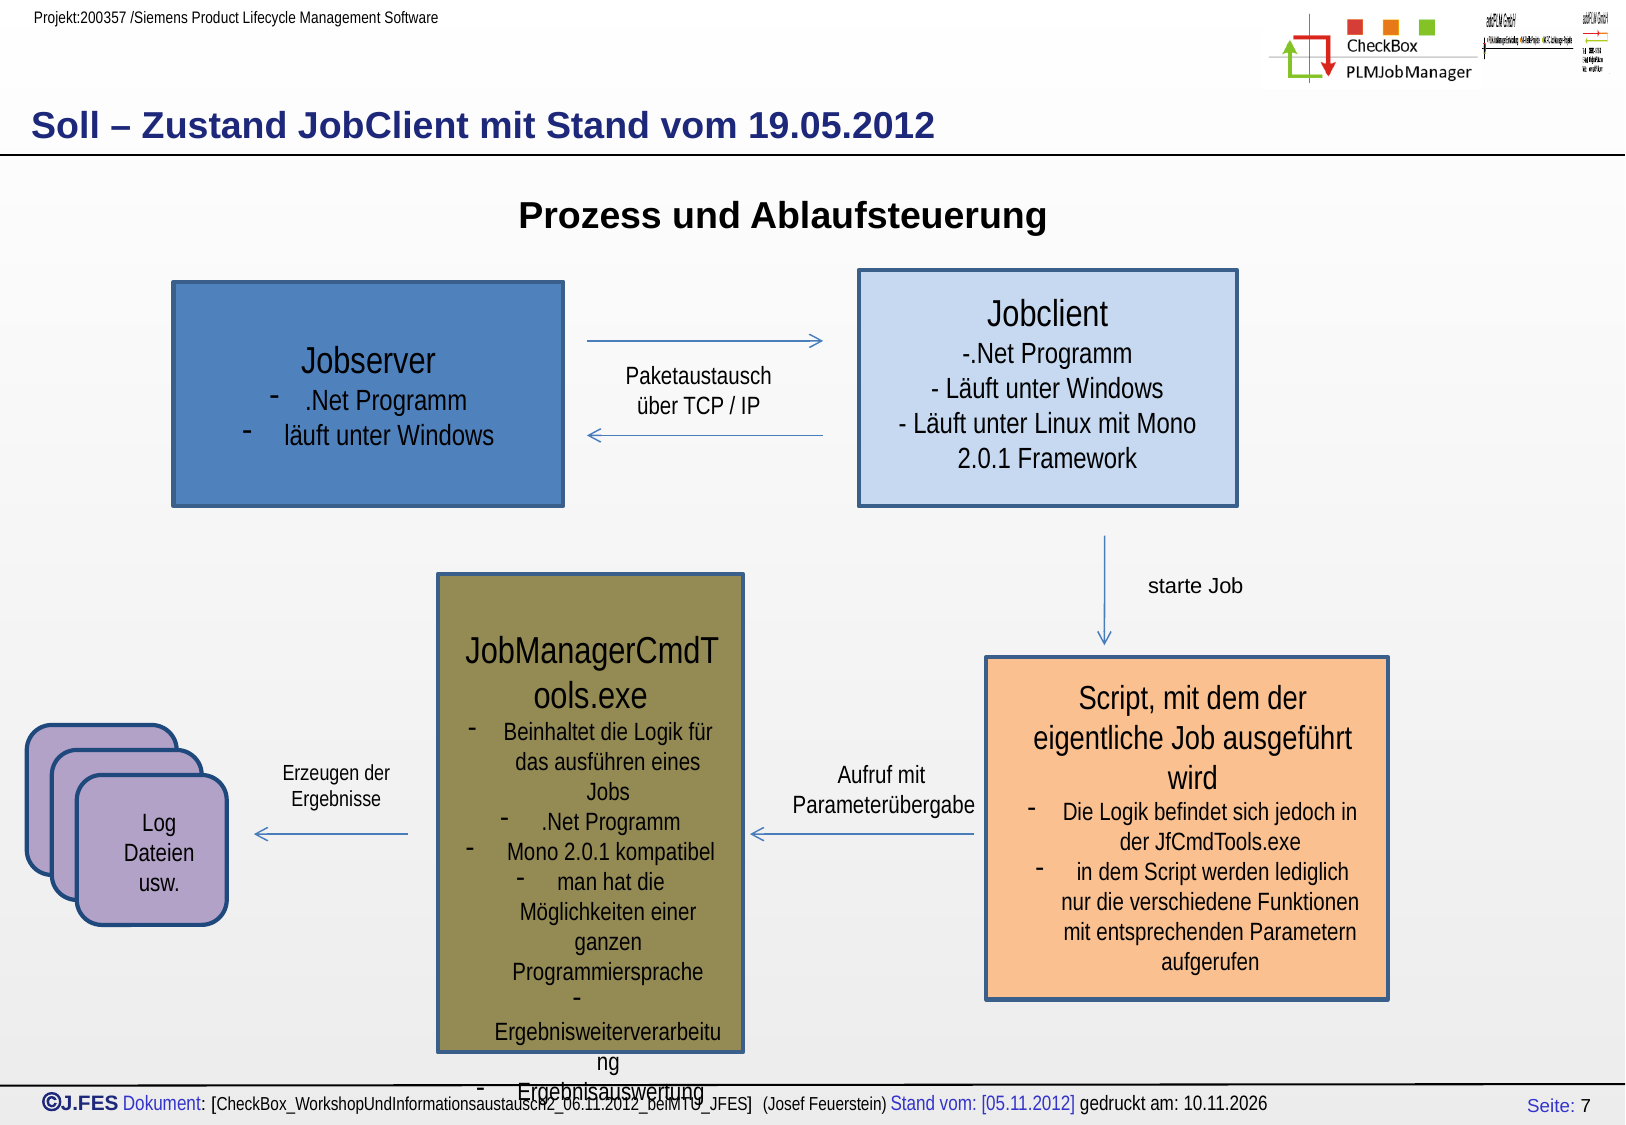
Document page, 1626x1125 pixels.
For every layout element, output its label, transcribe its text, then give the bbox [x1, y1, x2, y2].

text_box [986, 657, 1388, 1000]
text_box Jobserver .Net Programm läuft unter Windows [197, 328, 540, 459]
text_box Paketaustausch über TCP / IP [598, 352, 800, 428]
text_box [76, 774, 227, 925]
text_box [26, 724, 177, 875]
text_box [858, 270, 1237, 507]
text_box Log Dateien usw. [100, 798, 219, 904]
text_box starte Job [1133, 564, 1298, 606]
text_box Aufruf mit Parameterübergabe [713, 751, 1056, 827]
text_box [173, 281, 564, 507]
text_box Erzeugen der Ergebnisse [253, 751, 420, 819]
picture [1263, 10, 1482, 73]
text_box Jobclient -.Net Programm - Läuft unter Windows - Läuft unter Linux mit Mono 2.0.1 Framework [882, 281, 1213, 482]
text_box Prozess und Ablaufsteuerung [323, 183, 1243, 243]
text_box Script, mit dem der eigentliche Job ausgeführt wird Die Logik befindet sich jedoch in der JfCmdTools.exe in dem Script werden lediglich nur die verschiedene Funktionen mit entsprechenden Parametern aufgerufen [1009, 668, 1376, 983]
text_box JobManagerCmdTools.exe Beinhaltet die Logik für das ausführen eines Jobs .Net Programm Mono 2.0.1 kompatibel man hat die Möglichkeiten einer ganzen Programmiersprache Ergebnisweiterverarbeitung Ergebnisauswertung [442, 618, 739, 1113]
text_box [437, 573, 743, 1053]
text_box [51, 749, 202, 900]
title Soll – Zustand JobClient mit Stand vom 19.05.2012 [30, 73, 1600, 147]
